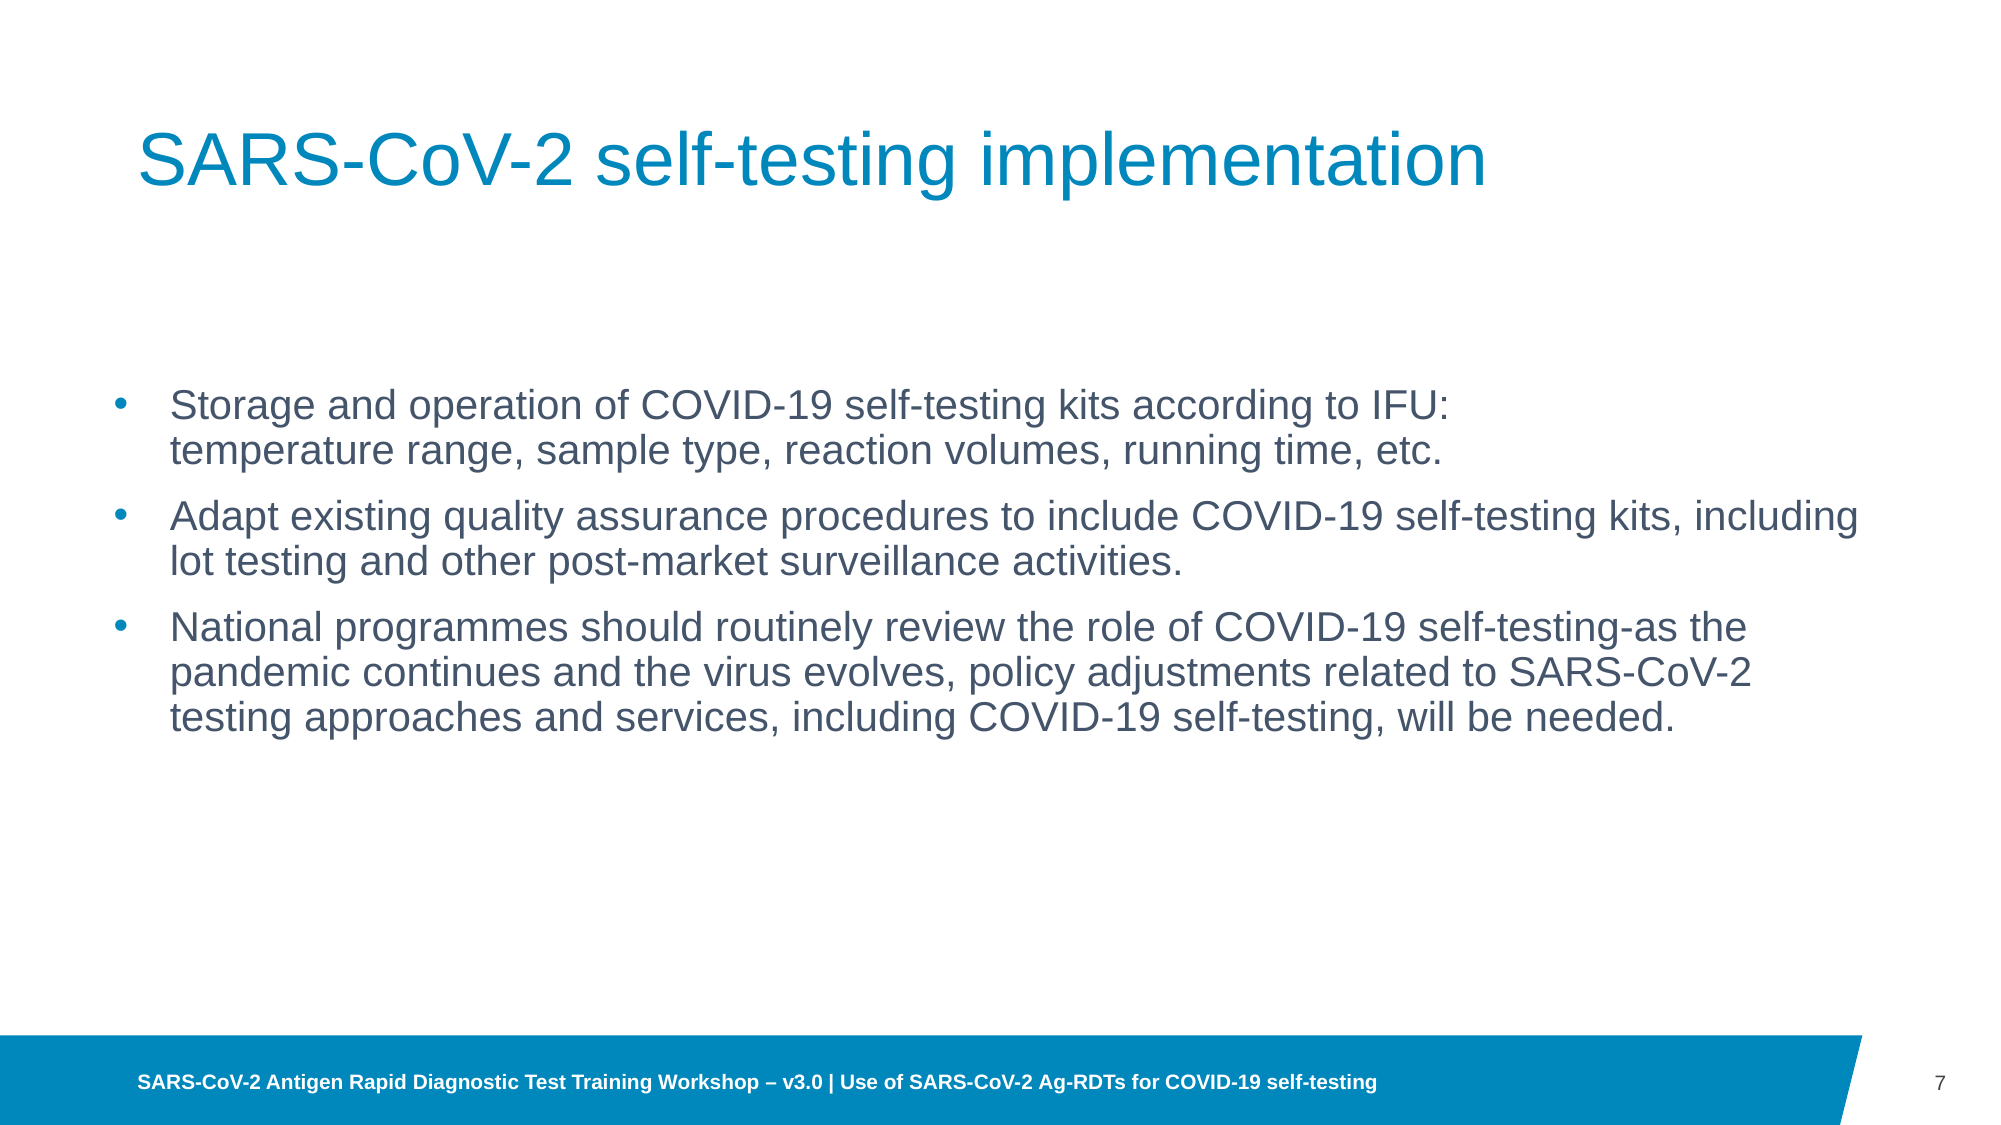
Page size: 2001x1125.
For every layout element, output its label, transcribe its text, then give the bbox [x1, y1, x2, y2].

slide_number 7 [1862, 1035, 1947, 1125]
list Storage and operation of COVID-19 self-testing kits according to IFU: temperature range, sample type, reaction volumes, running time, etc. Adapt existing quality assurance procedures to include COVID-19 self-testing kits, including lot testing and other post-market surveillance activities. National programmes should routinely review the role of COVID-19 self-testing-as the pandemic continues and the virus evolves, policy adjustments related to SARS-CoV-2 testing approaches and services, including COVID-19 self-testing, will be needed. [98, 305, 1902, 691]
title SARS-CoV-2 self-testing implementation [137, 46, 1863, 202]
footer SARS-CoV-2 Antigen Rapid Diagnostic Test Training Workshop – v3.0 | Use of SARS-CoV-2 Ag-RDTs for COVID-19 self-testing [137, 1039, 1392, 1122]
